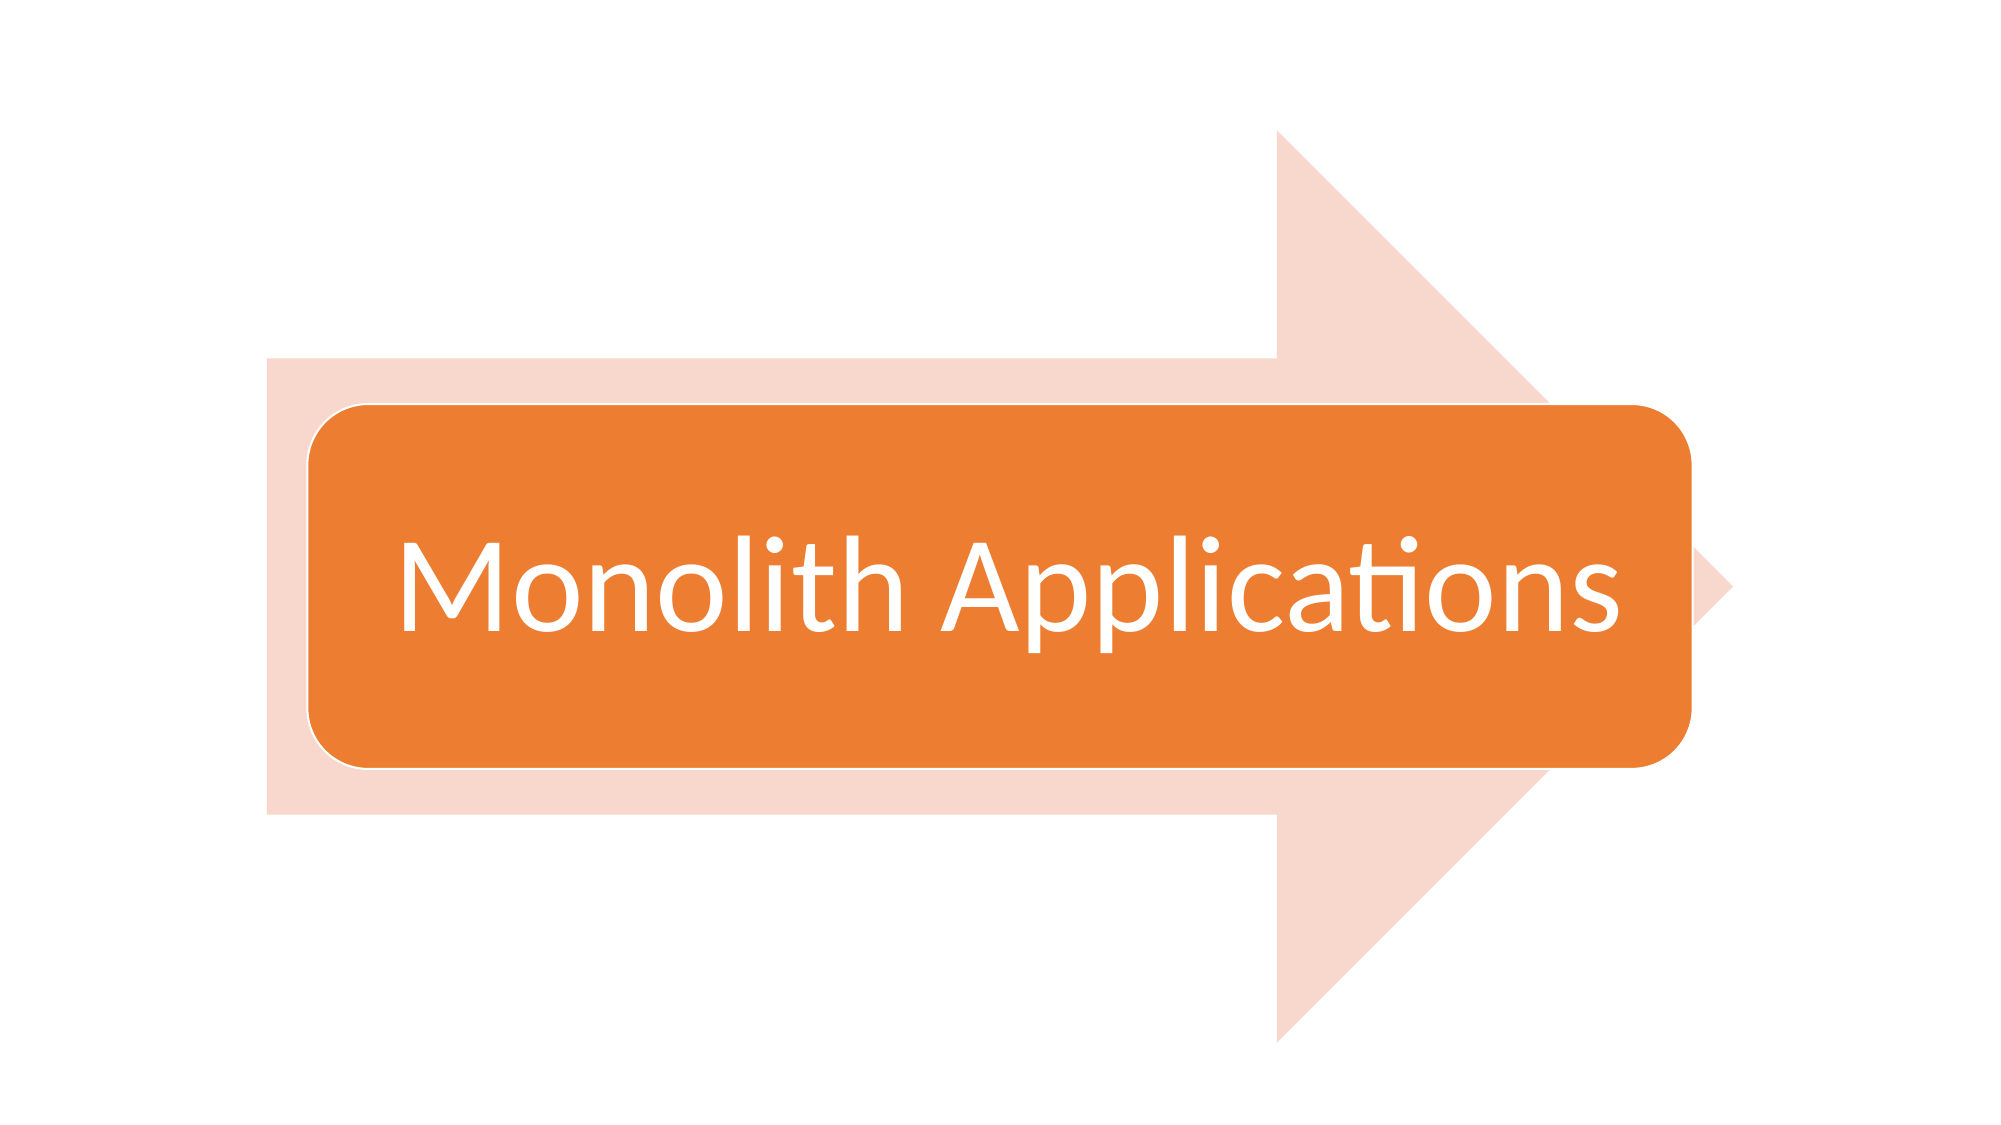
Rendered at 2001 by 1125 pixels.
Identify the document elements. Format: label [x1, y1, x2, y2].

text_box [137, 130, 1863, 1043]
